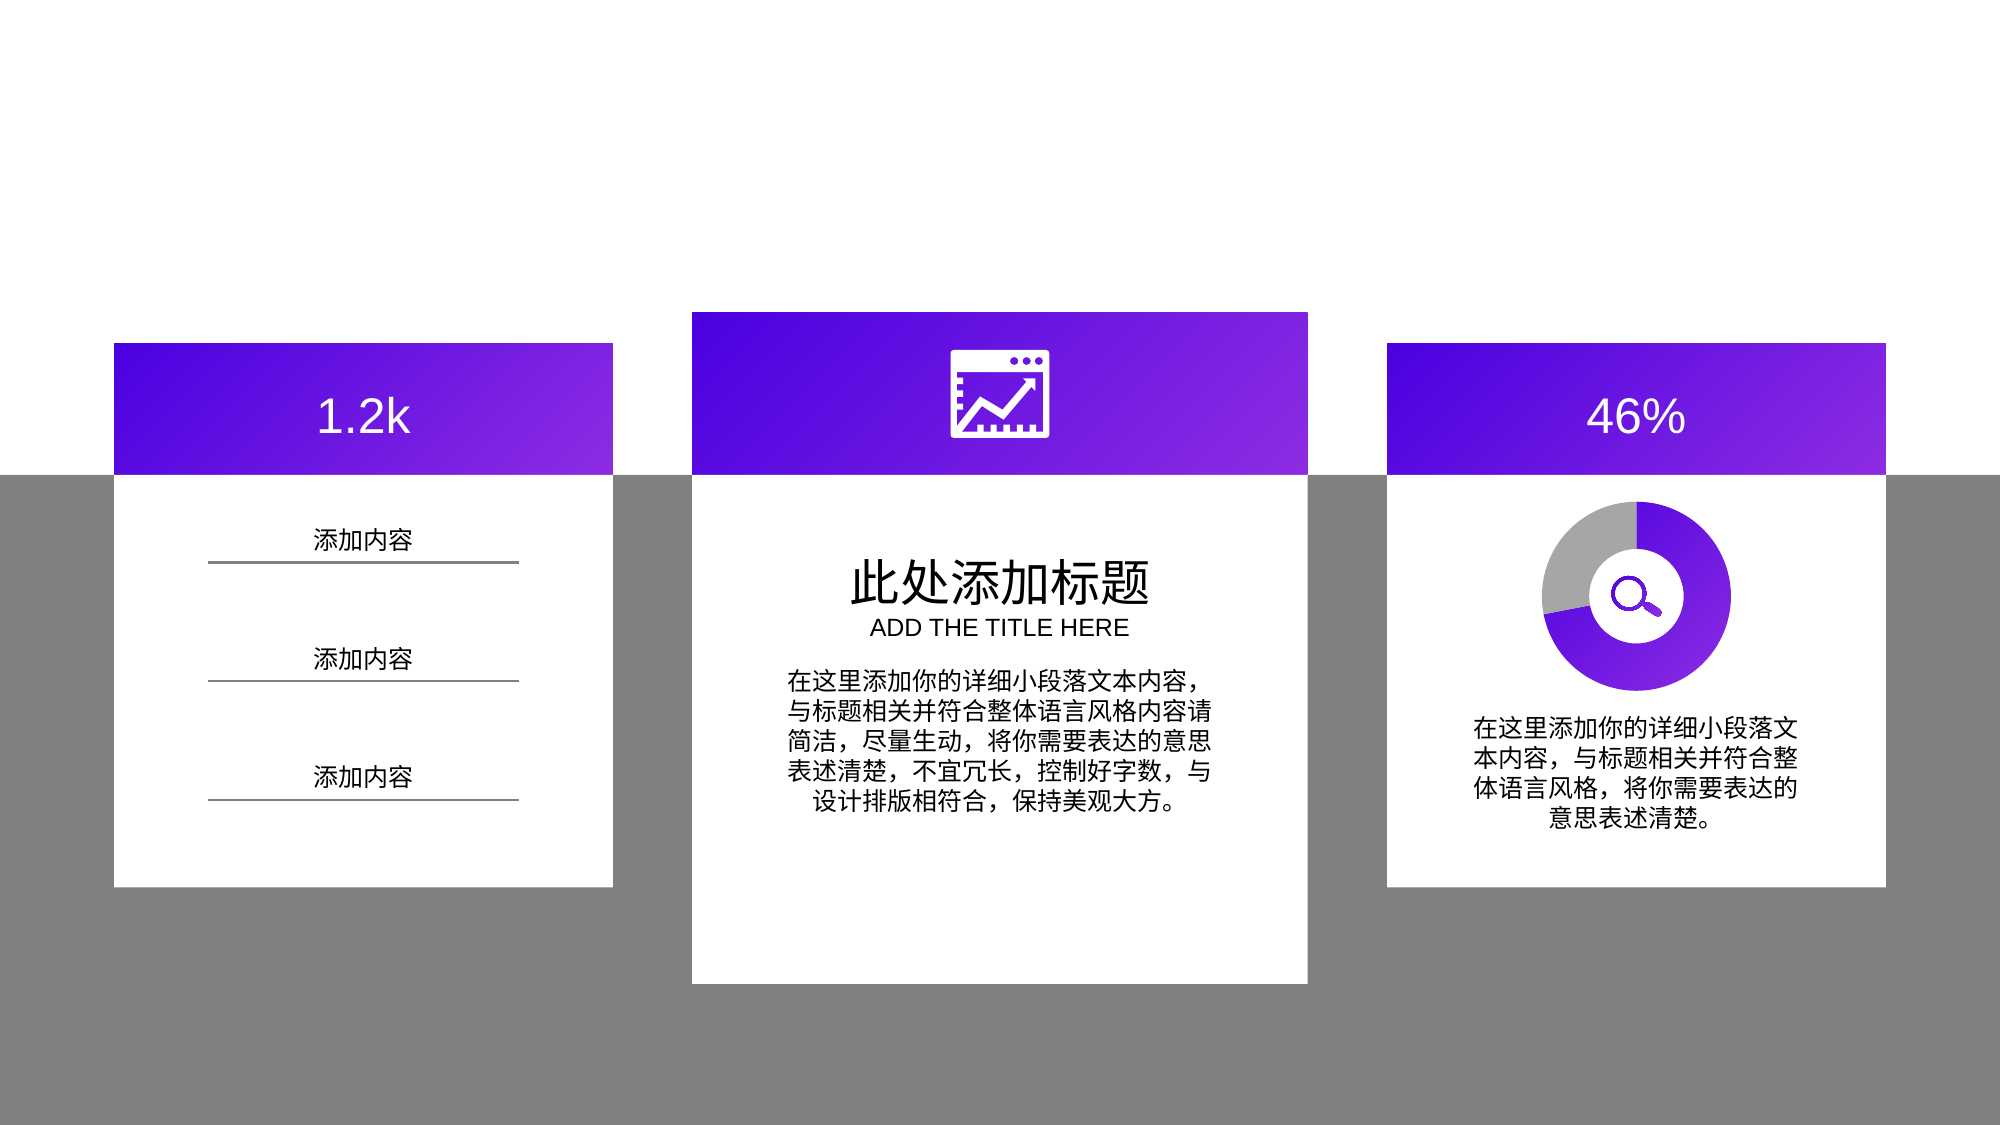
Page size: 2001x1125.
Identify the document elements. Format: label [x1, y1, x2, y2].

text_box [114, 343, 613, 888]
text_box [692, 312, 1308, 984]
text_box [950, 349, 1050, 438]
text_box [0, 474, 2000, 1125]
text_box [208, 517, 519, 800]
text_box [1457, 497, 1816, 842]
text_box [760, 544, 1240, 826]
text_box [1386, 343, 1886, 888]
